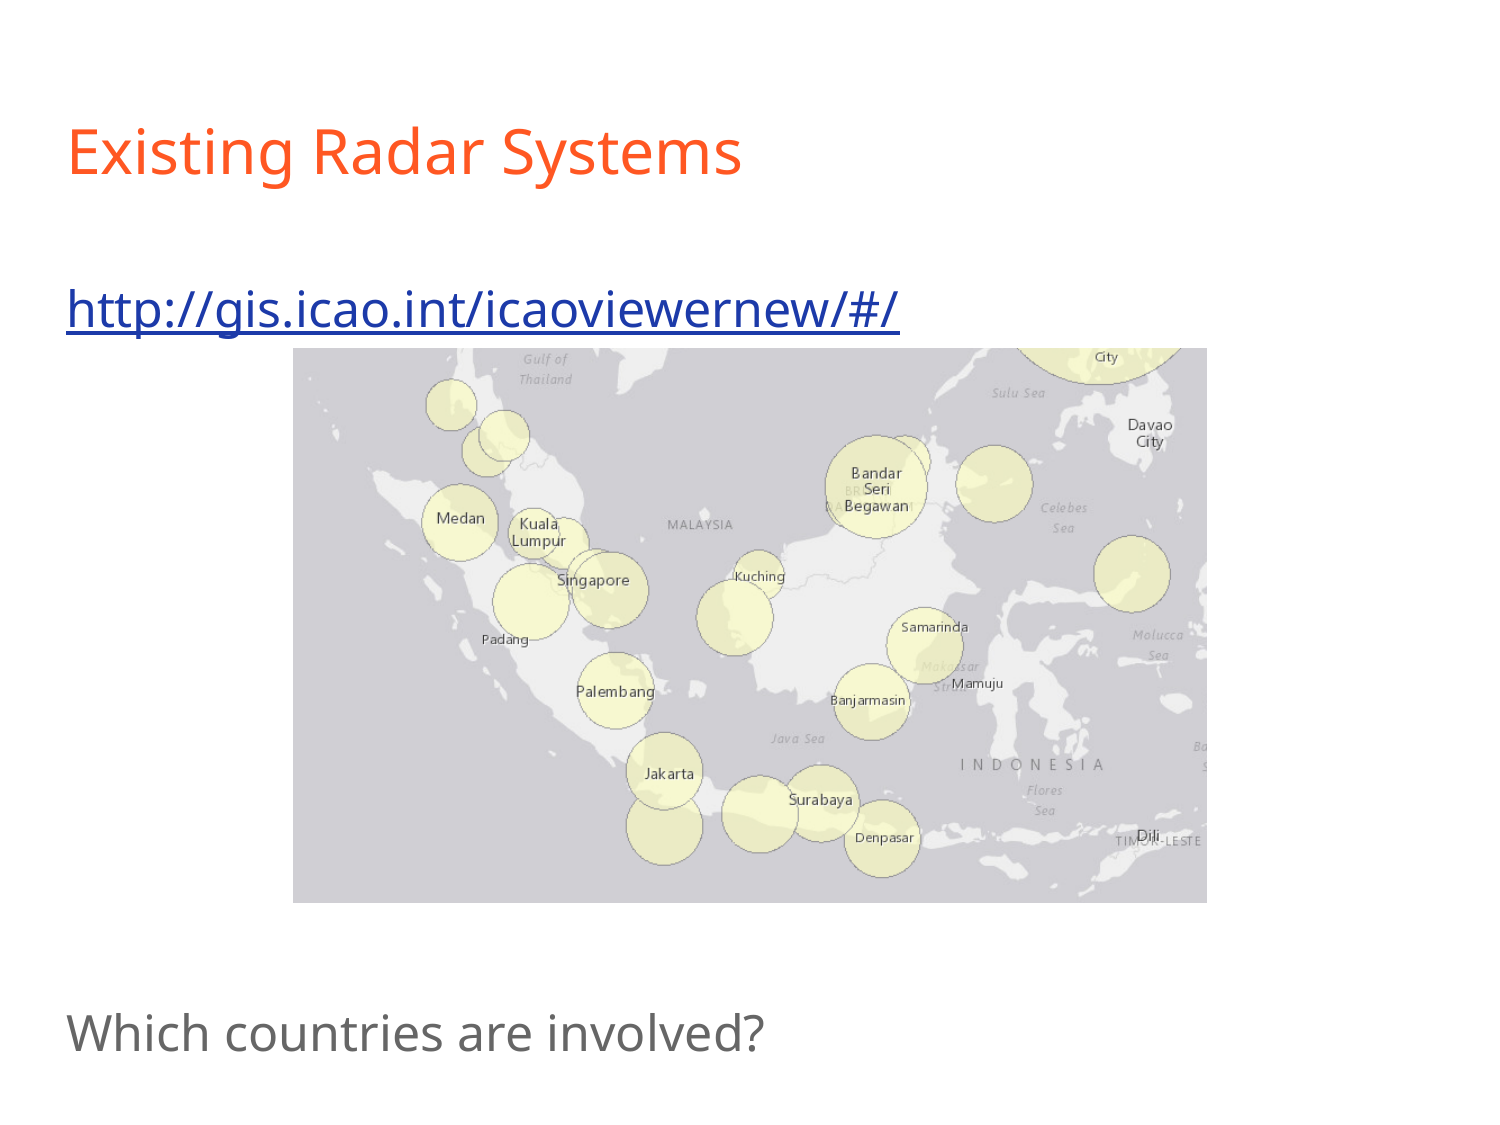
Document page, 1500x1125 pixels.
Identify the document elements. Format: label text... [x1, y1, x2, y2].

title Existing Radar Systems [51, 97, 1449, 223]
picture [293, 348, 1207, 903]
list http://gis.icao.int/icaoviewernew/#/ Which countries are involved? [51, 252, 1449, 1000]
